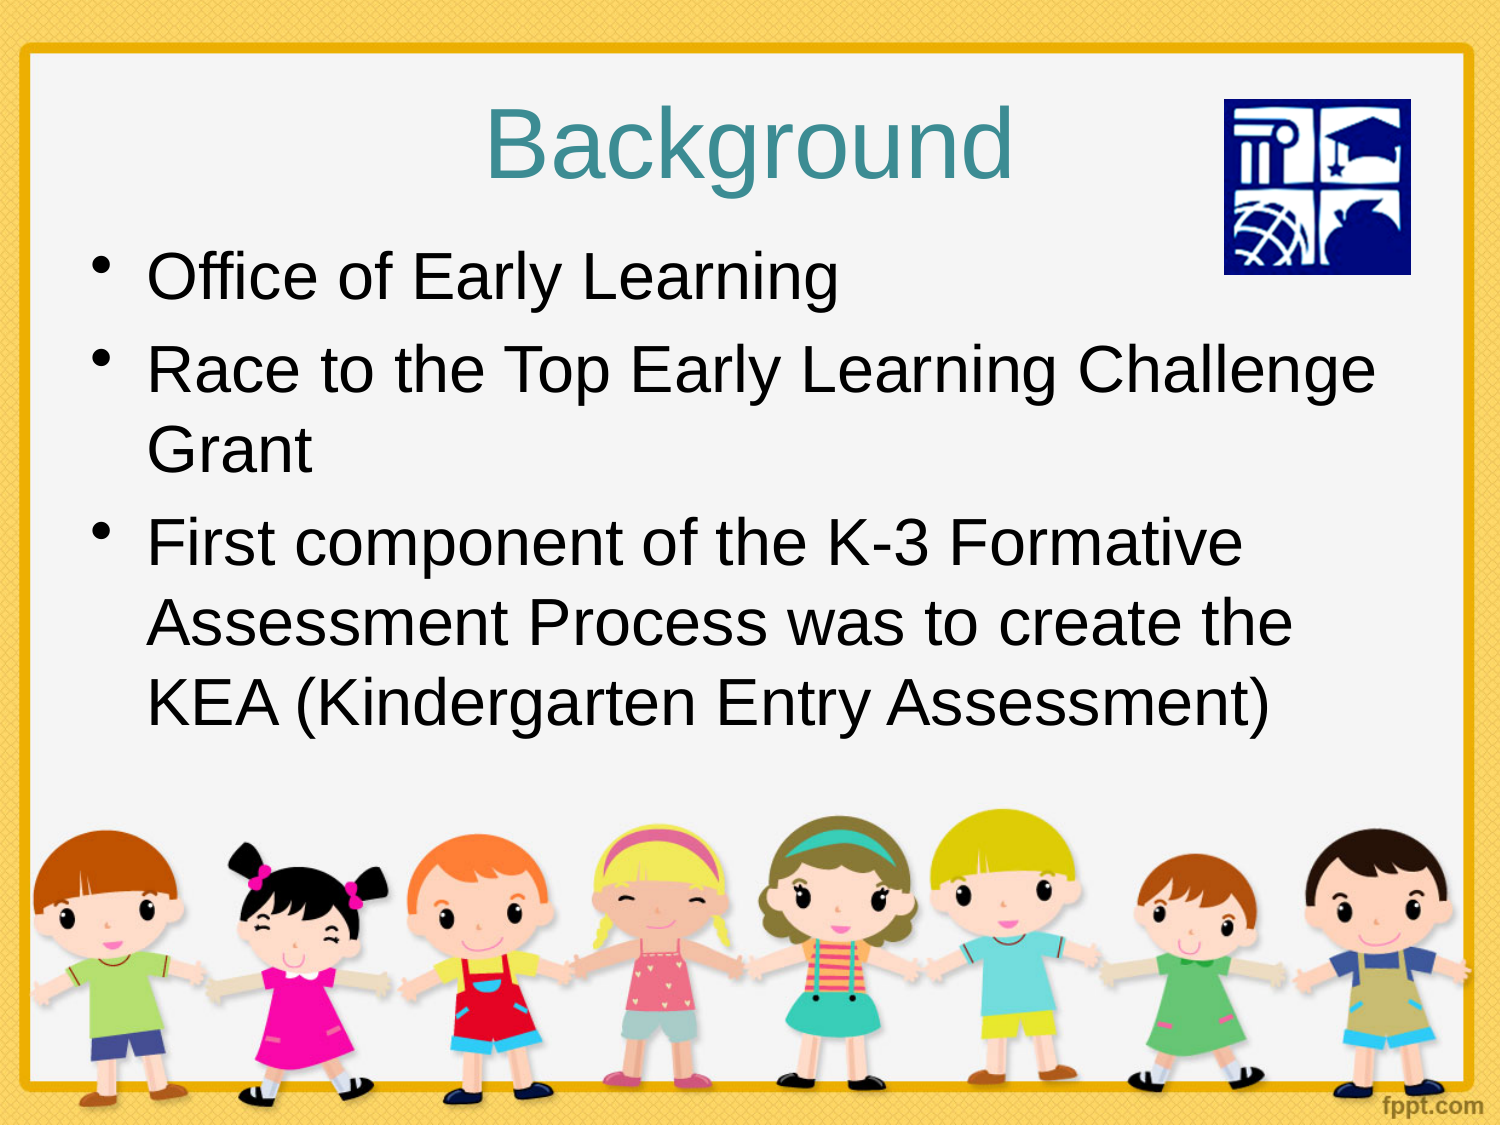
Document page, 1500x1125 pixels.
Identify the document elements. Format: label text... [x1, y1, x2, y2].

title Background [75, 45, 1425, 224]
list Office of Early Learning Race to the Top Early Learning Challenge Grant First component of the K-3 Formative Assessment Process was to create the KEA (Kindergarten Entry Assessment) [75, 224, 1425, 1005]
picture [0, 0, 1500, 1125]
